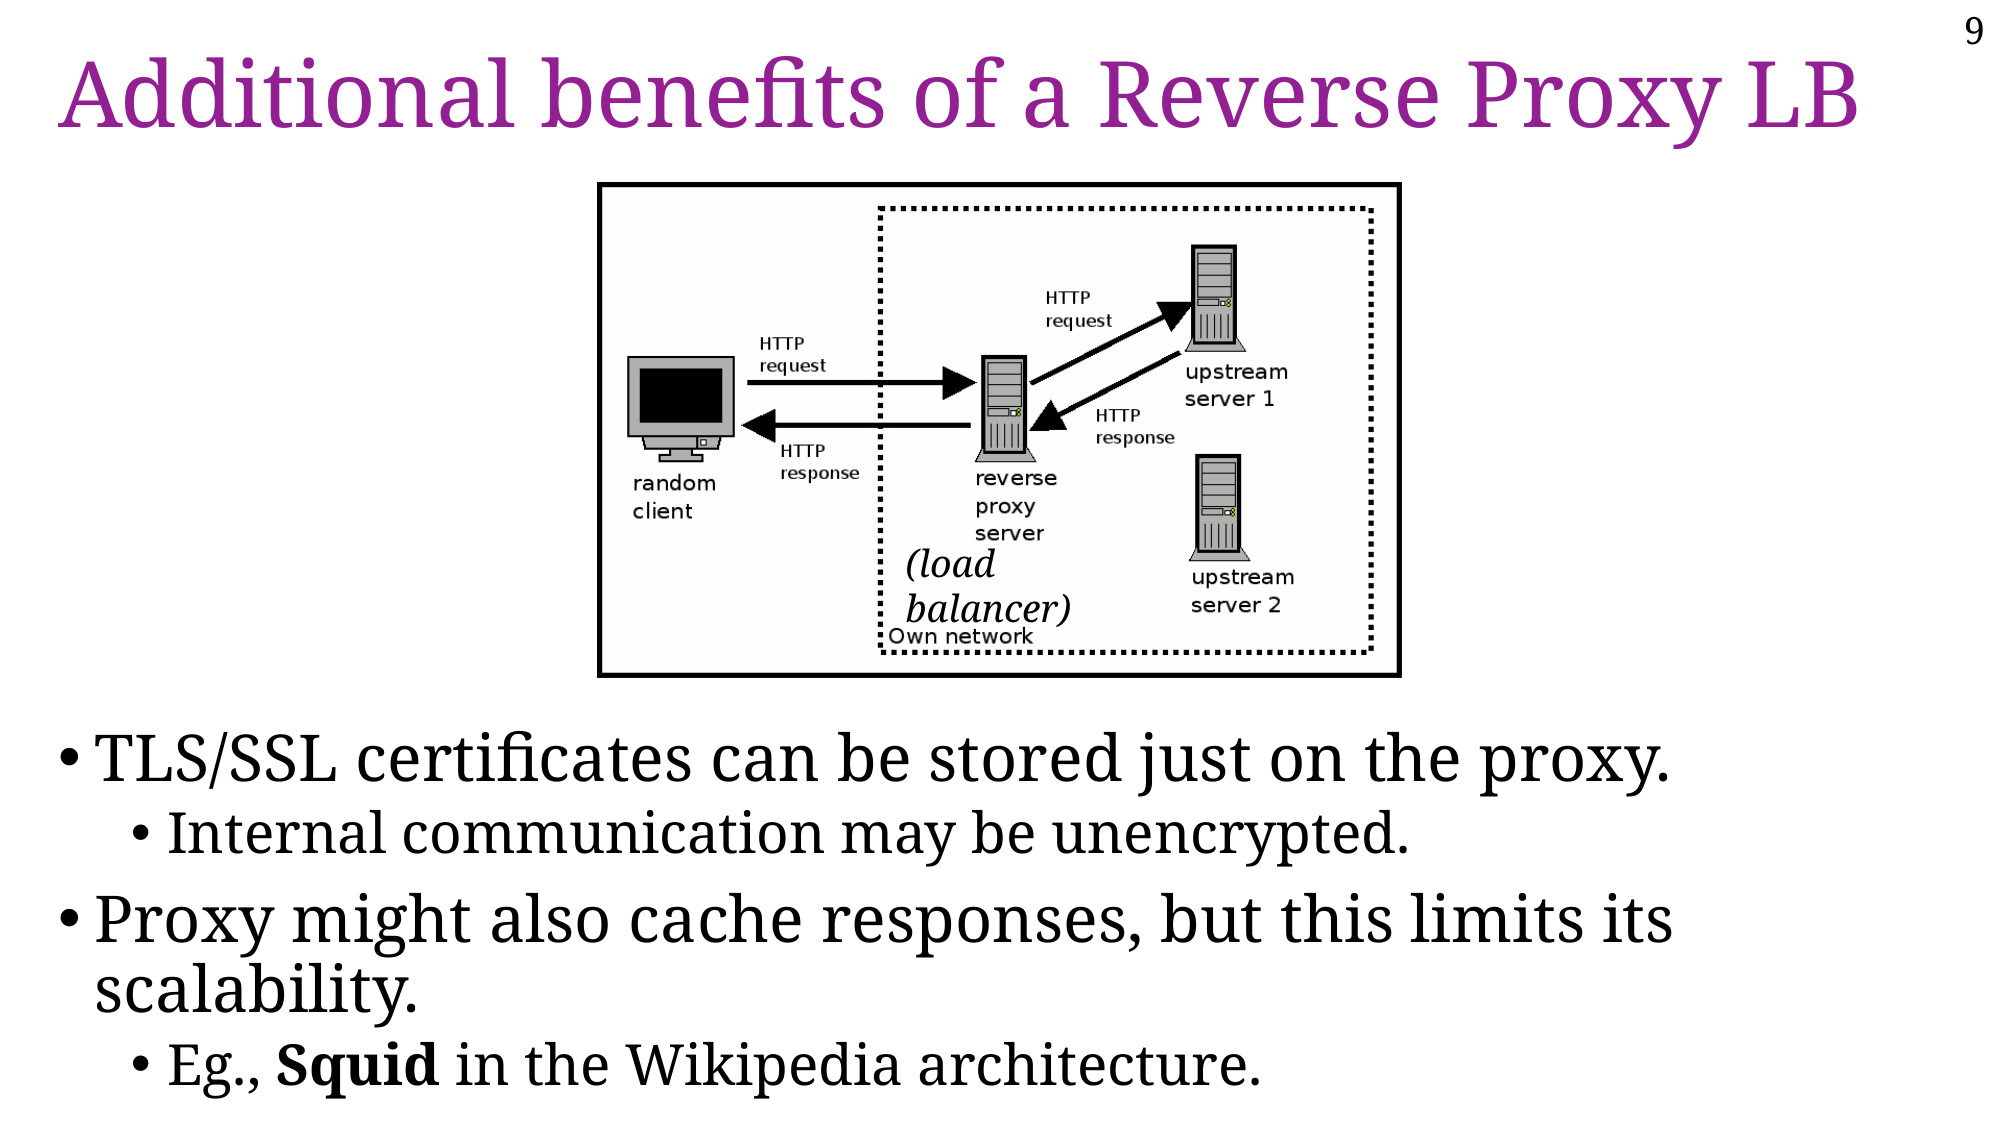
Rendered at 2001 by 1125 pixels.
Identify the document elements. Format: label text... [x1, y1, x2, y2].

picture [597, 182, 1403, 679]
list TLS/SSL certificates can be stored just on the proxy. Internal communication may be unencrypted. Proxy might also cache responses, but this limits its scalability. Eg., Squid in the Wikipedia architecture. [43, 717, 1953, 1106]
title Additional benefits of a Reverse Proxy LB [43, 25, 1953, 171]
text_box 9 [1901, 0, 2000, 60]
